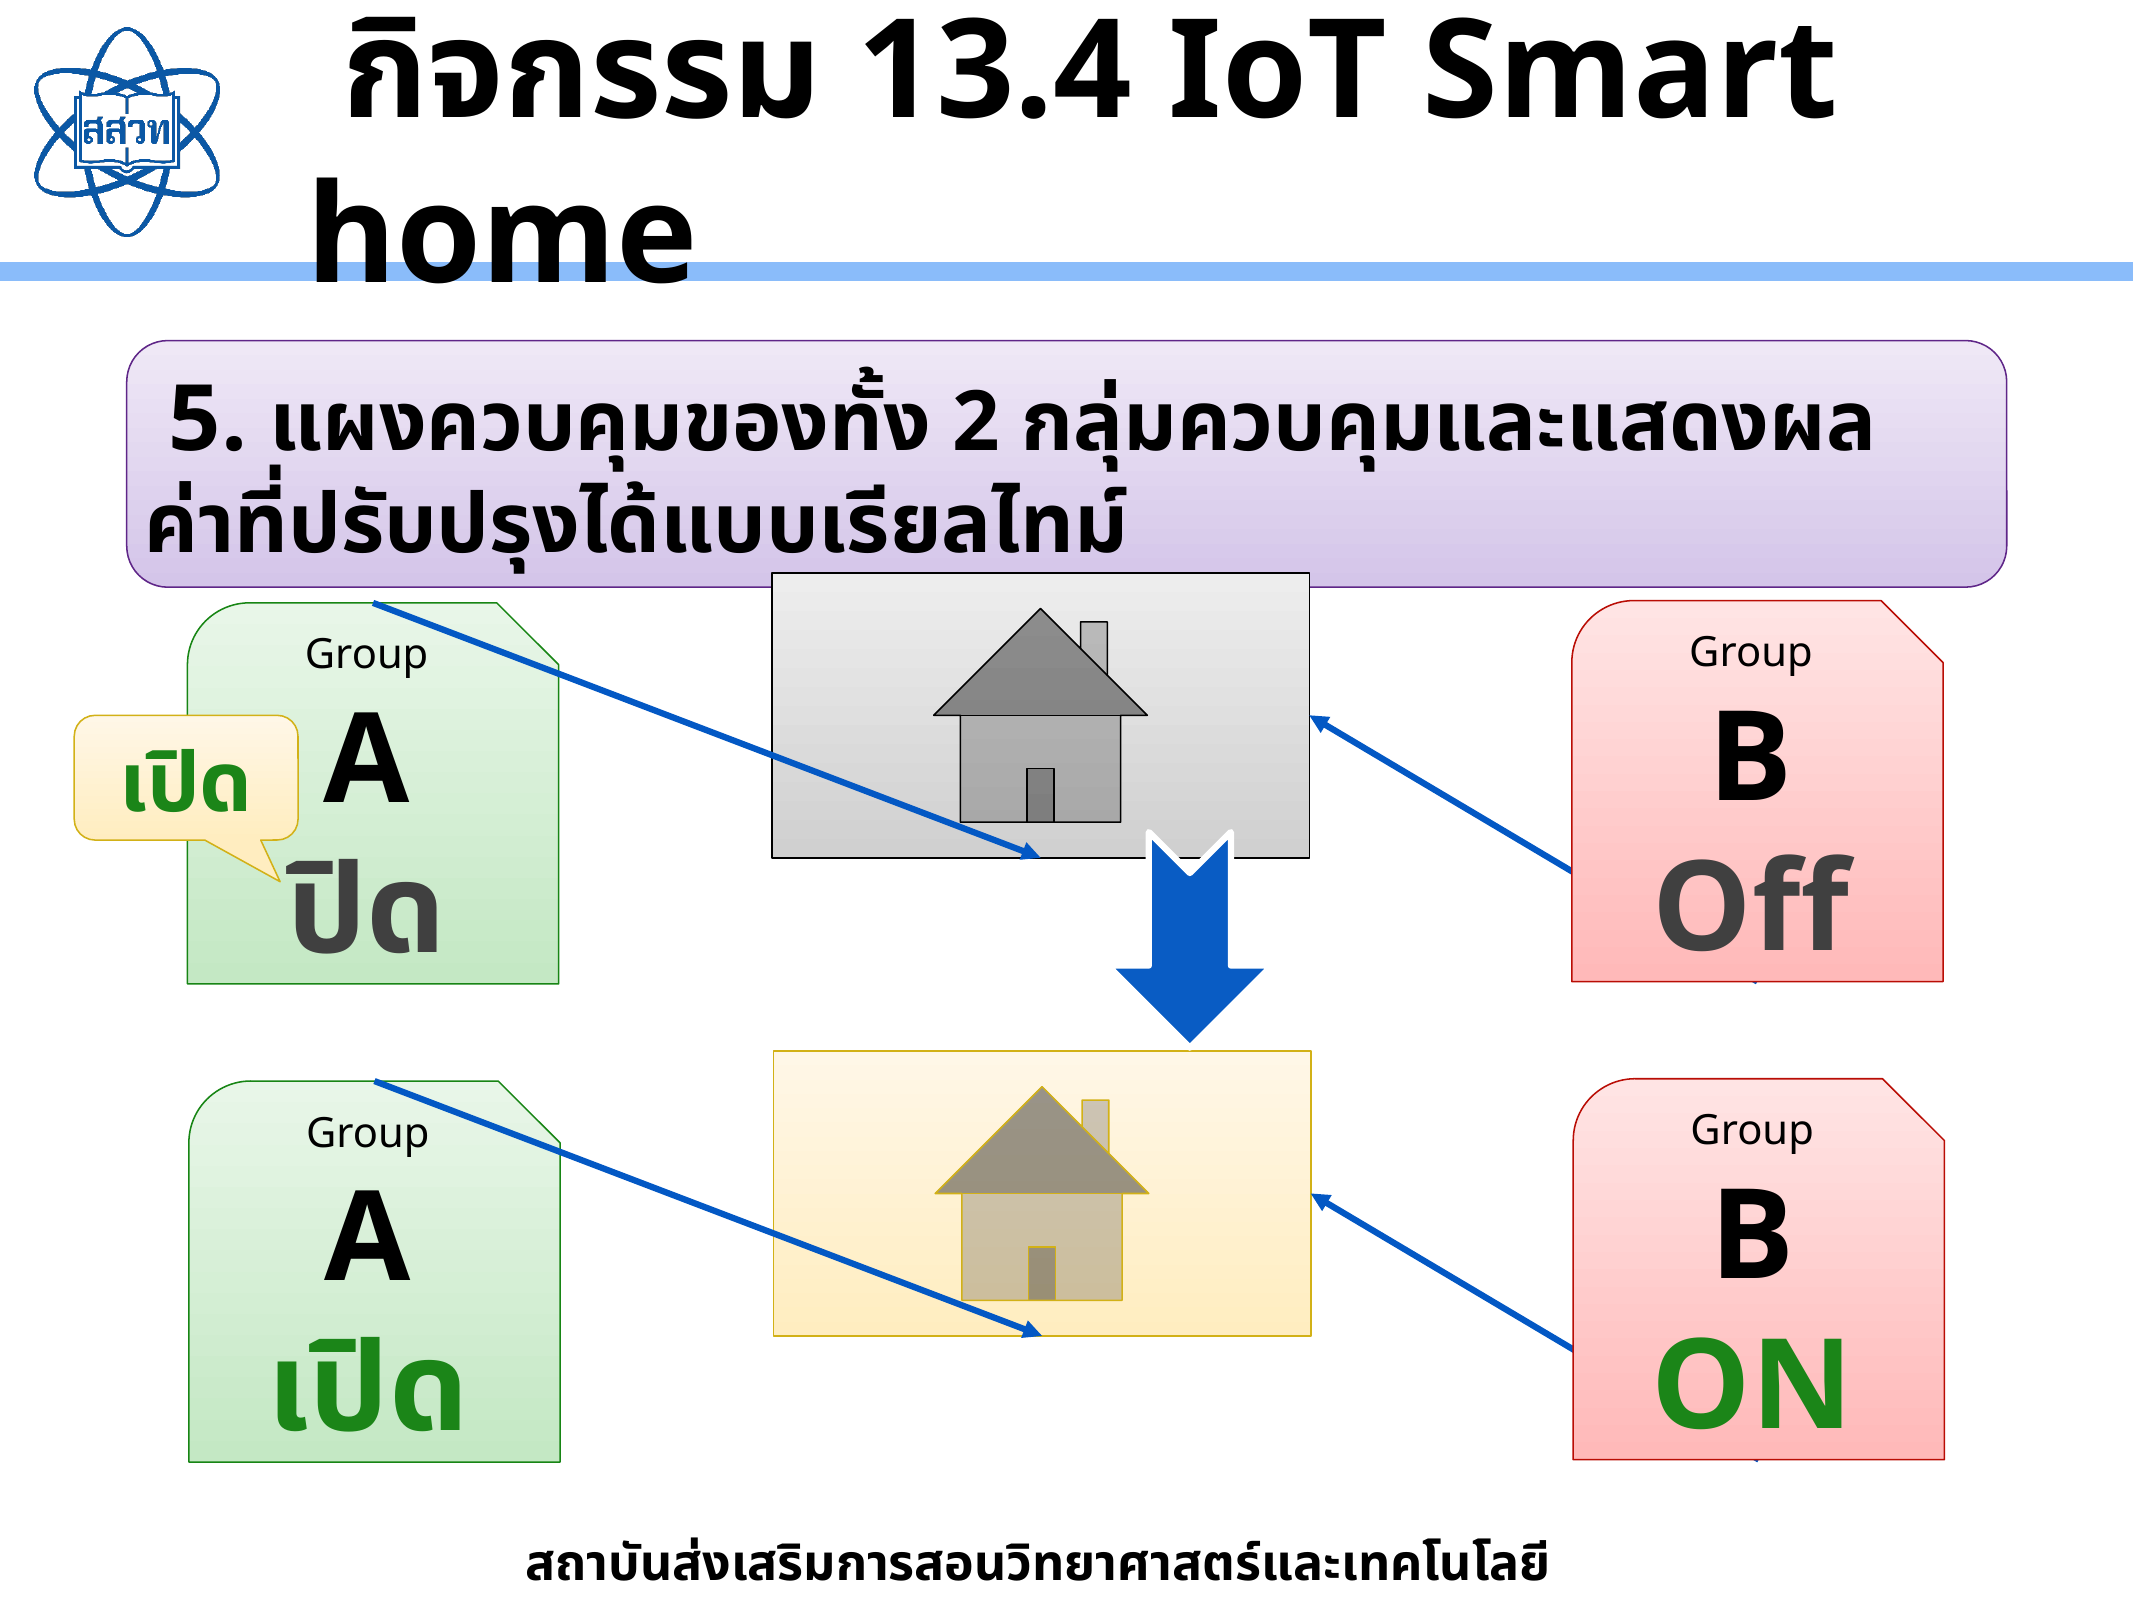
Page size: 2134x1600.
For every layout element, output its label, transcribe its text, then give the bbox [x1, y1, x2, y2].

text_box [187, 572, 1944, 987]
text_box กิจกรรม 13.4 IoT Smart home [298, 0, 2002, 269]
text_box เปิด [73, 714, 184, 841]
text_box 5. แผงควบคุมของทั้ง 2 กลุ่มควบคุมและแสดงผลค่าที่ปรับปรุงได้แบบเรียลไทม์ [125, 339, 2008, 588]
text_box [1132, 995, 1247, 1043]
text_box กิจกรรม 13.4 IoT Smart home [298, 274, 2002, 318]
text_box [188, 1050, 1945, 1466]
picture [33, 27, 220, 237]
text_box สถาบันส่งเสริมการสอนวิทยาศาสตร์และเทคโนโลยี [74, 1522, 2002, 1589]
